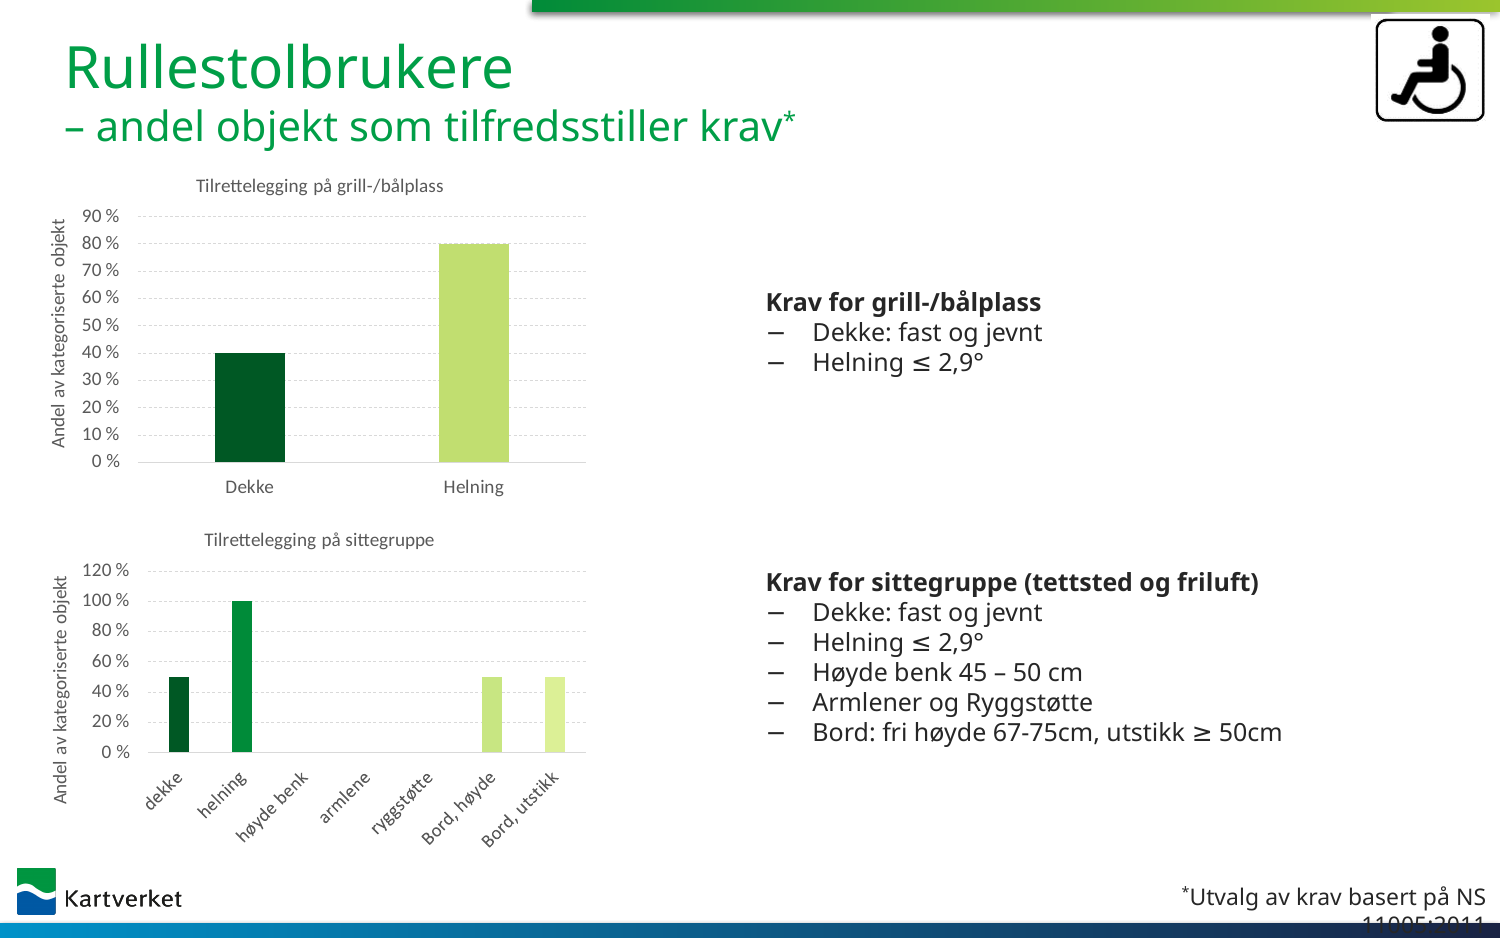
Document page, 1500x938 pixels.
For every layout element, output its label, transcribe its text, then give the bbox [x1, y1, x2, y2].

text_box Krav for grill-/bålplass Dekke: fast og jevnt Helning ≤ 2,9° [750, 279, 1452, 384]
picture [41, 166, 597, 505]
text_box Krav for sittegruppe (tettsted og friluft) Dekke: fast og jevnt Helning ≤ 2,9° Høyde benk 45 – 50 cm Armlener og Ryggstøtte Bord: fri høyde 67-75cm, utstikk ≥ 50cm [750, 559, 1500, 754]
picture [41, 520, 597, 859]
picture [1371, 13, 1491, 127]
text_box *Utvalg av krav basert på NS 11005:2011 [1068, 873, 1500, 938]
text_box Rullestolbrukere – andel objekt som tilfredsstiller krav* [49, 14, 1431, 158]
